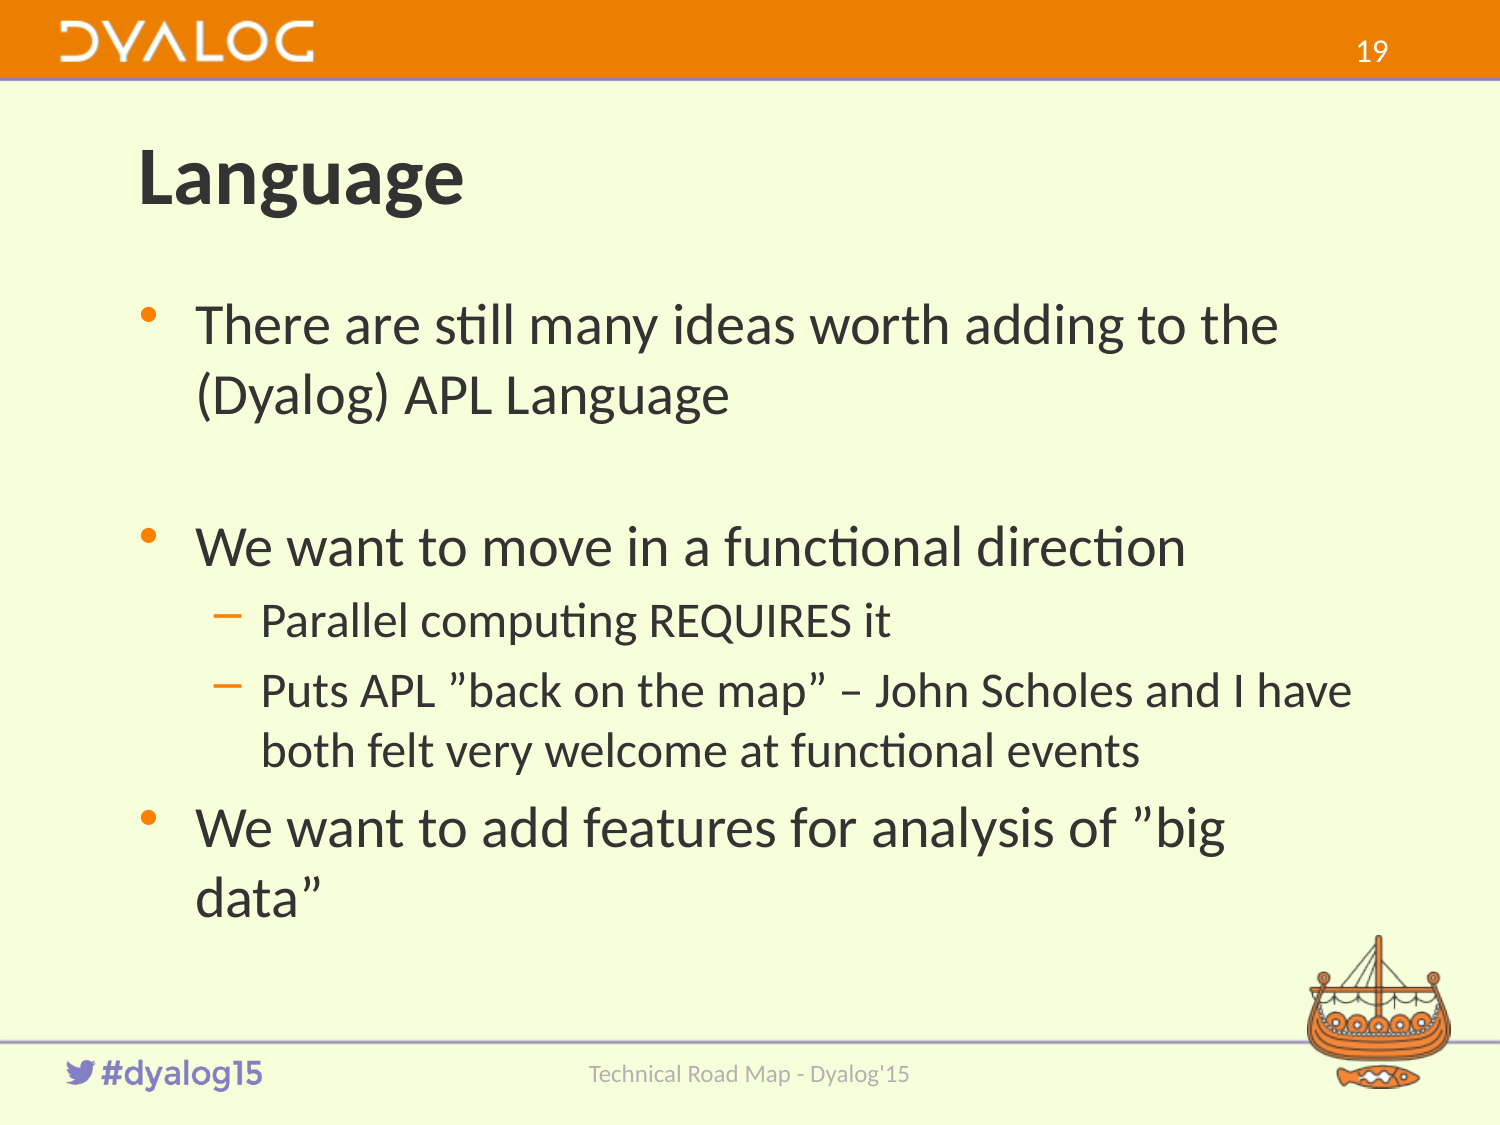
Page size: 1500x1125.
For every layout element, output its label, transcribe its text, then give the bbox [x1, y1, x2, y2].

title Language [123, 113, 1376, 254]
footer Technical Road Map - Dyalog'15 [395, 1042, 1105, 1103]
picture [0, 0, 1500, 1125]
list There are still many ideas worth adding to the (Dyalog) APL Language We want to move in a functional direction Parallel computing REQUIRES it Puts APL ”back on the map” – John Scholes and I have both felt very welcome at functional events We want to add features for analysis of ”big data” [123, 278, 1376, 988]
slide_number 18 [1293, 19, 1451, 79]
